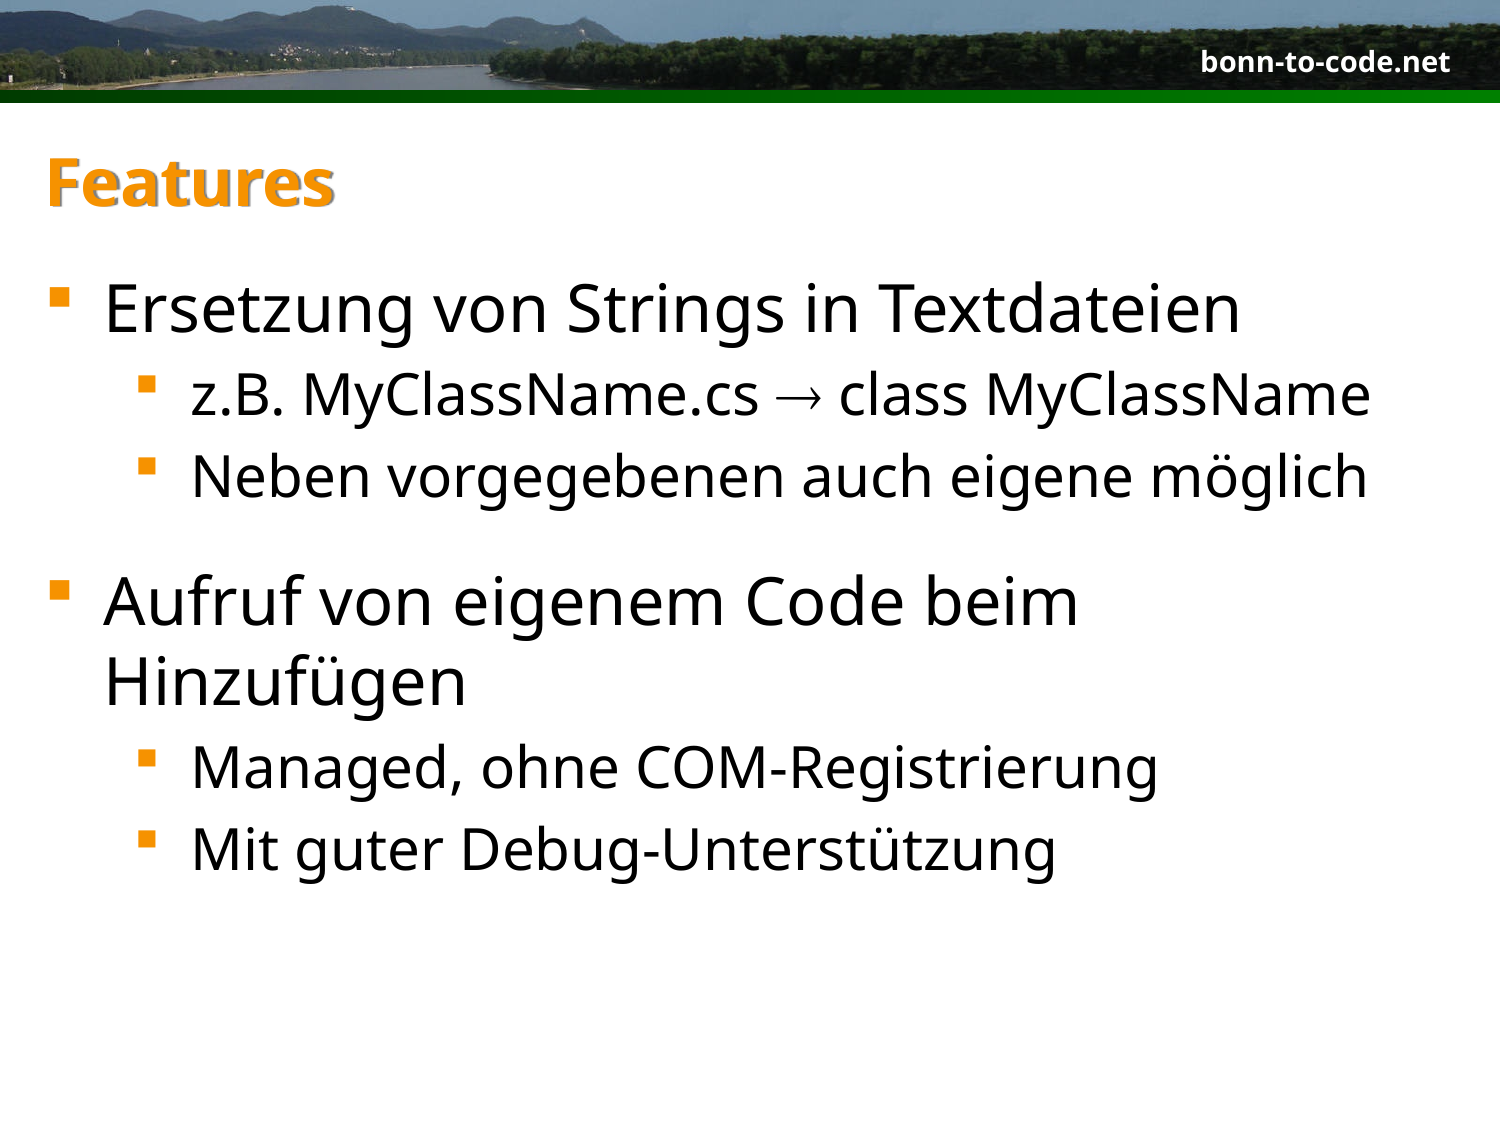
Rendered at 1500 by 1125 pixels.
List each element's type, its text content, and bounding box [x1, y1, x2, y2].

title Features [29, 101, 1471, 257]
picture [0, 0, 1500, 90]
list Ersetzung von Strings in Textdateien z.B. MyClassName.cs  class MyClassName Neben vorgegebenen auch eigene möglich Aufruf von eigenem Code beim Hinzufügen Managed, ohne COM-Registrierung Mit guter Debug-Unterstützung [29, 257, 1471, 1114]
